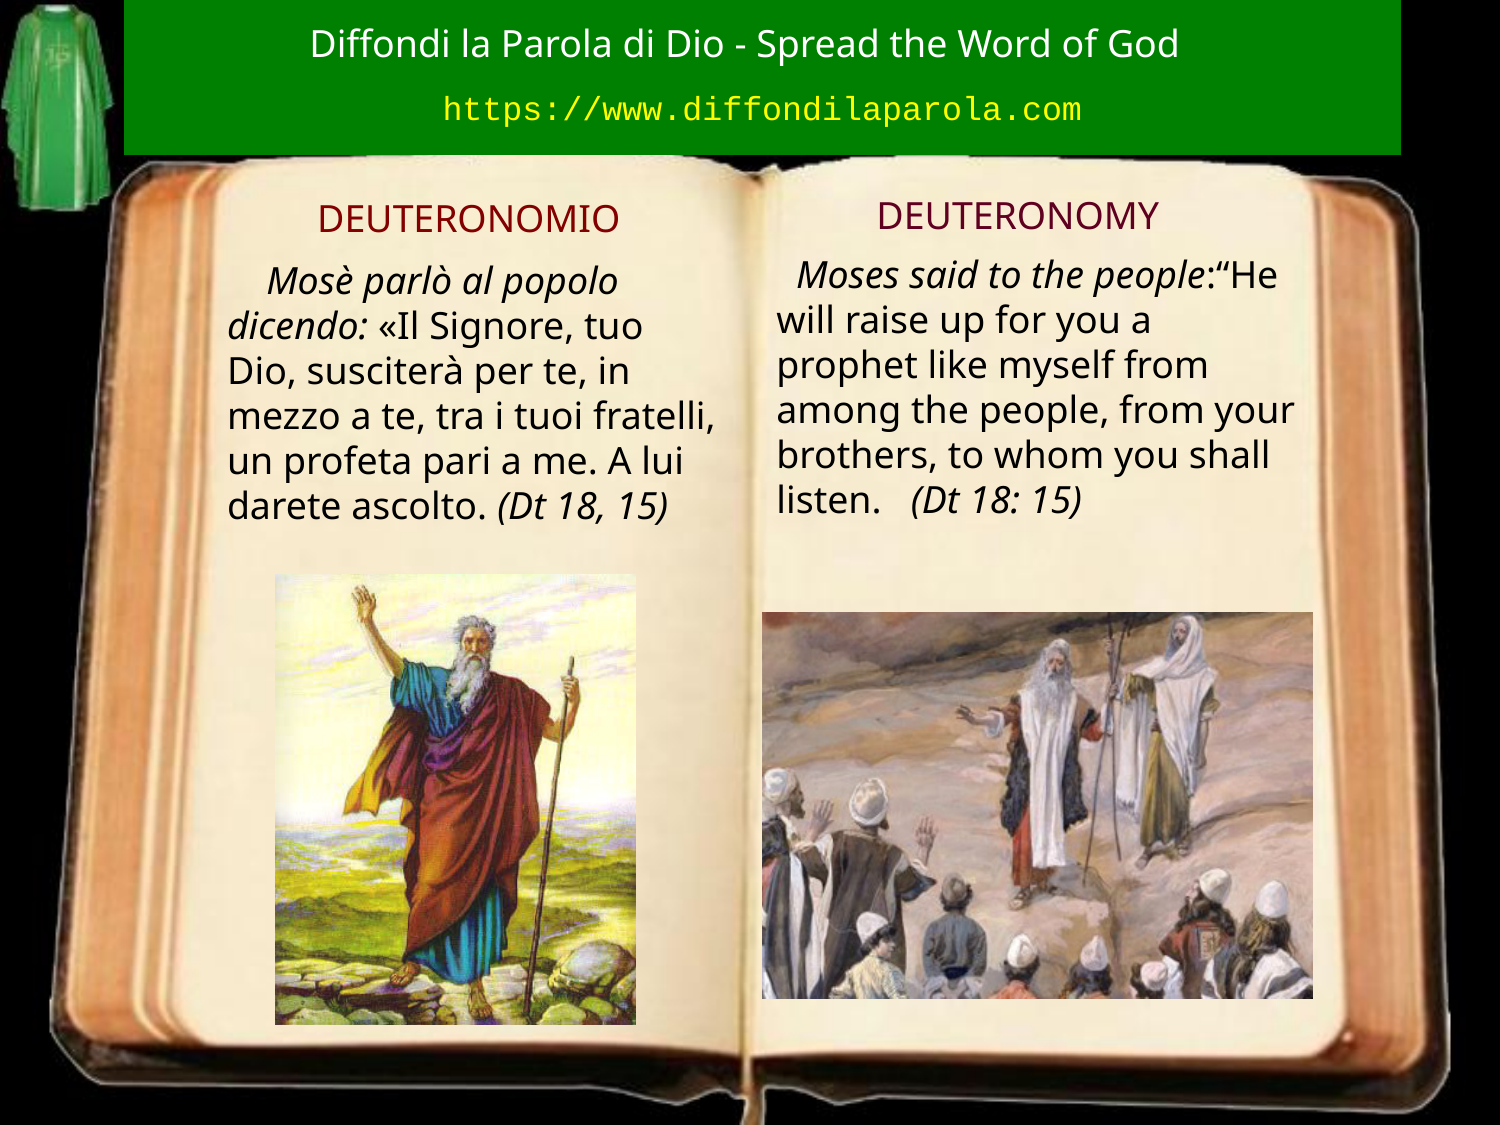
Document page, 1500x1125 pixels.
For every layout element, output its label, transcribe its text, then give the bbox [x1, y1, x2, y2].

text_box Moses said to the people:“He will raise up for you a prophet like myself from among the people, from your brothers, to whom you shall listen. (Dt 18: 15) [761, 243, 1312, 529]
text_box DEUTERONOMY [761, 184, 1275, 245]
picture [0, 0, 1500, 1125]
text_box Diffondi la Parola di Dio - Spread the Word of God https://www.diffondilaparola.com [124, 0, 1400, 155]
text_box DEUTERONOMIO [187, 187, 750, 248]
text_box Mosè parlò al popolo dicendo: «Il Signore, tuo Dio, susciterà per te, in mezzo a te, tra i tuoi fratelli, un profeta pari a me. A lui darete ascolto. (Dt 18, 15) [212, 249, 738, 535]
